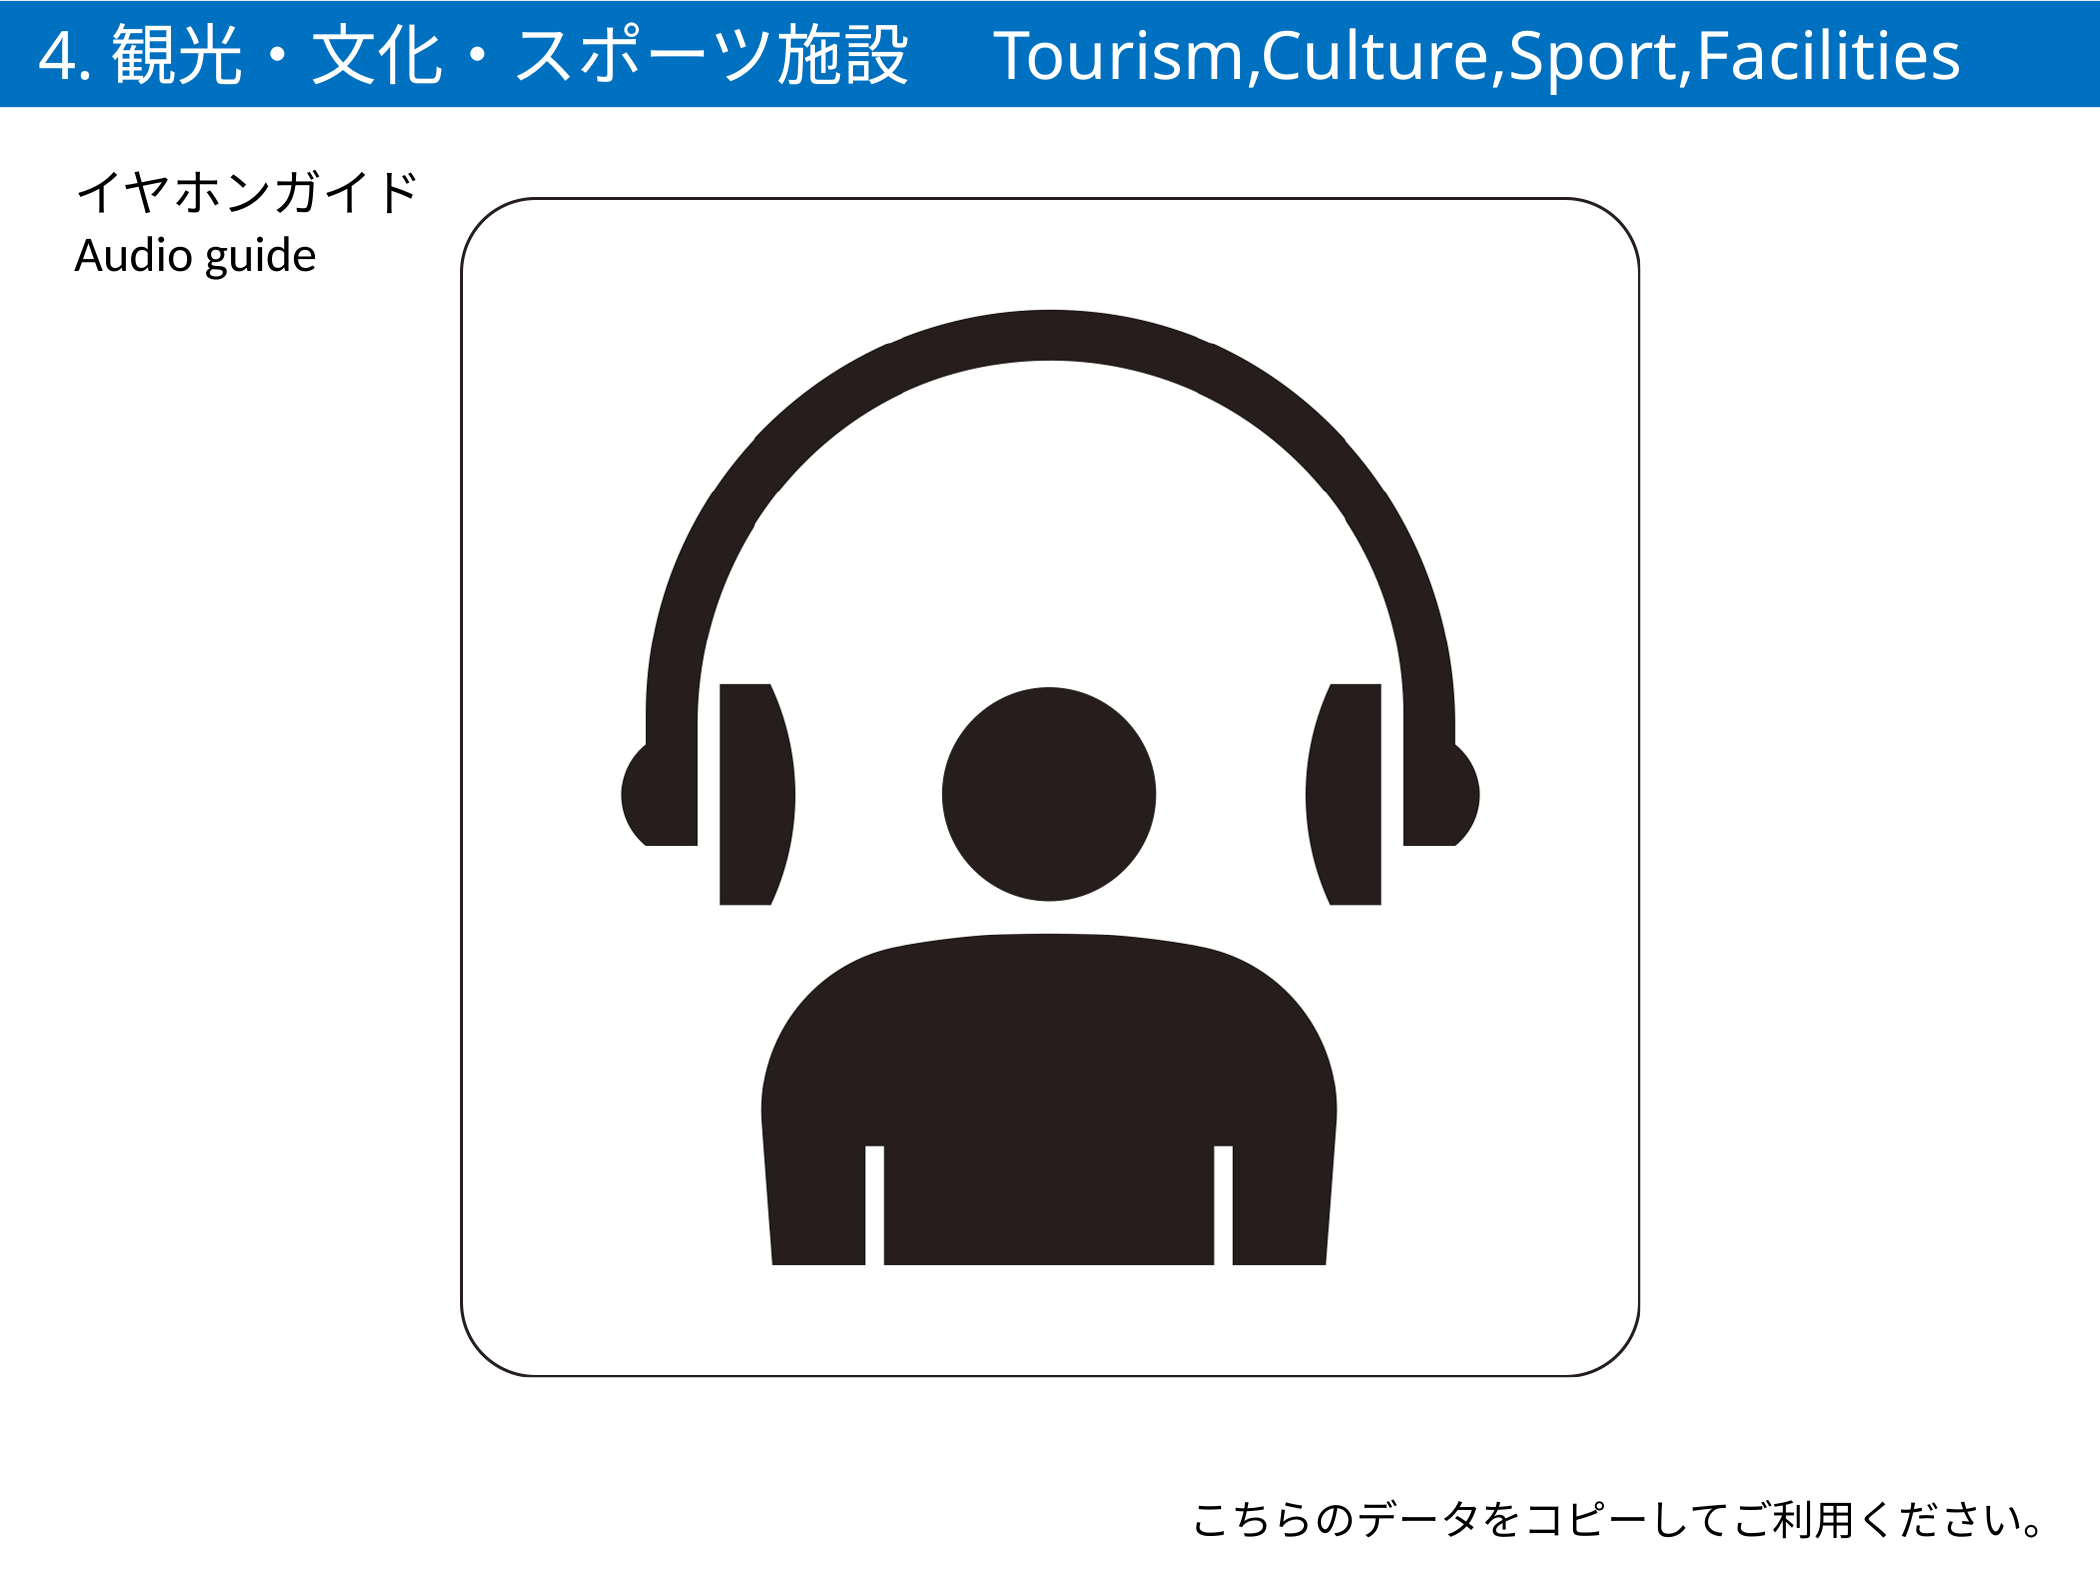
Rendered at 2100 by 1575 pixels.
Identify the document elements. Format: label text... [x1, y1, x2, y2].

text_box こちらのデータをコピーしてご利用ください。 [1174, 1486, 2081, 1552]
text_box イヤホンガイド Audio guide [59, 153, 438, 289]
text_box [0, 0, 2100, 108]
picture [459, 196, 1641, 1378]
text_box 4.観光・文化・スポーツ施設 Tourism,Culture,Sport,Facilities [23, 5, 1979, 101]
